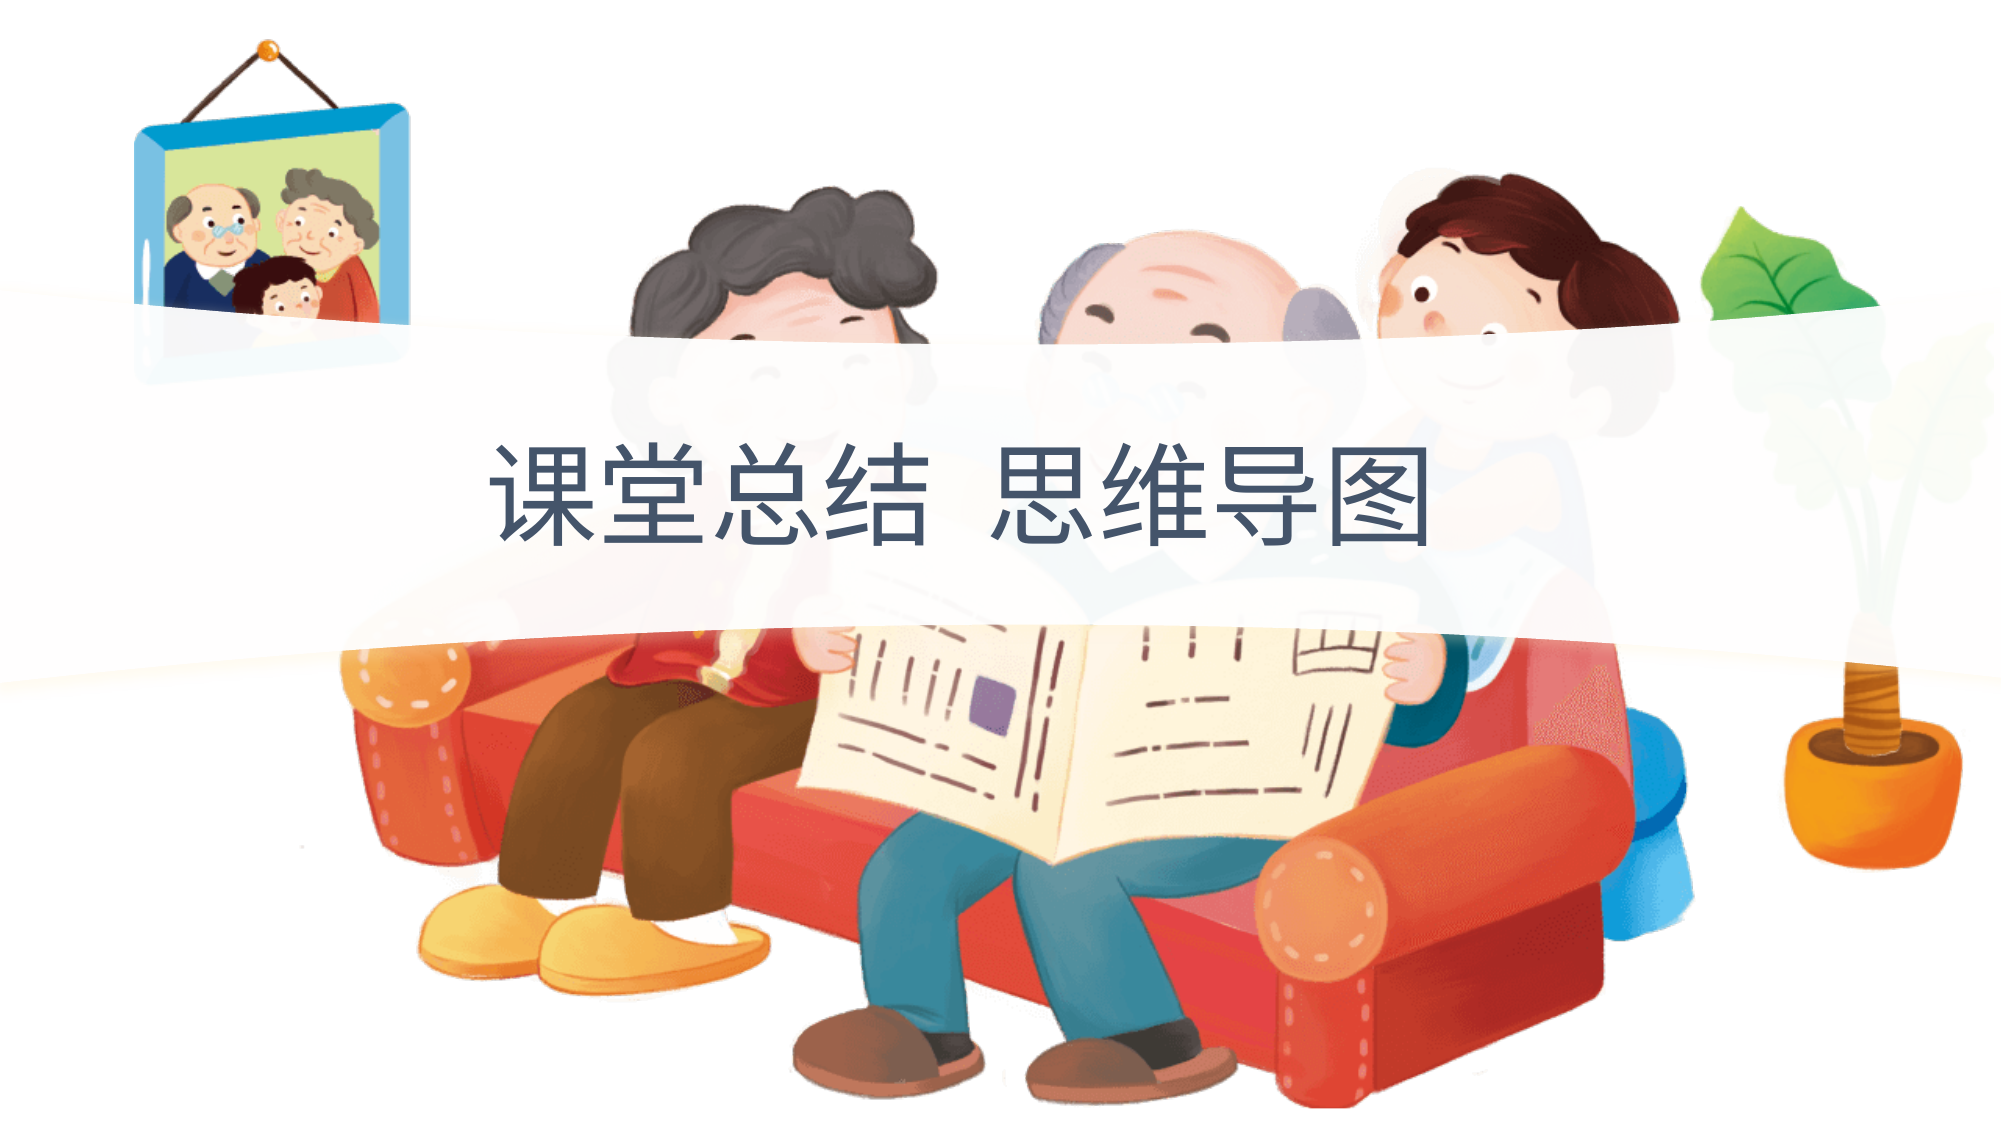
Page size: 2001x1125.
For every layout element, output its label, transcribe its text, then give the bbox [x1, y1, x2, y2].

picture [134, 0, 1994, 344]
picture [134, 636, 1994, 1109]
text_box 课堂总结 思维导图 [470, 391, 1537, 568]
